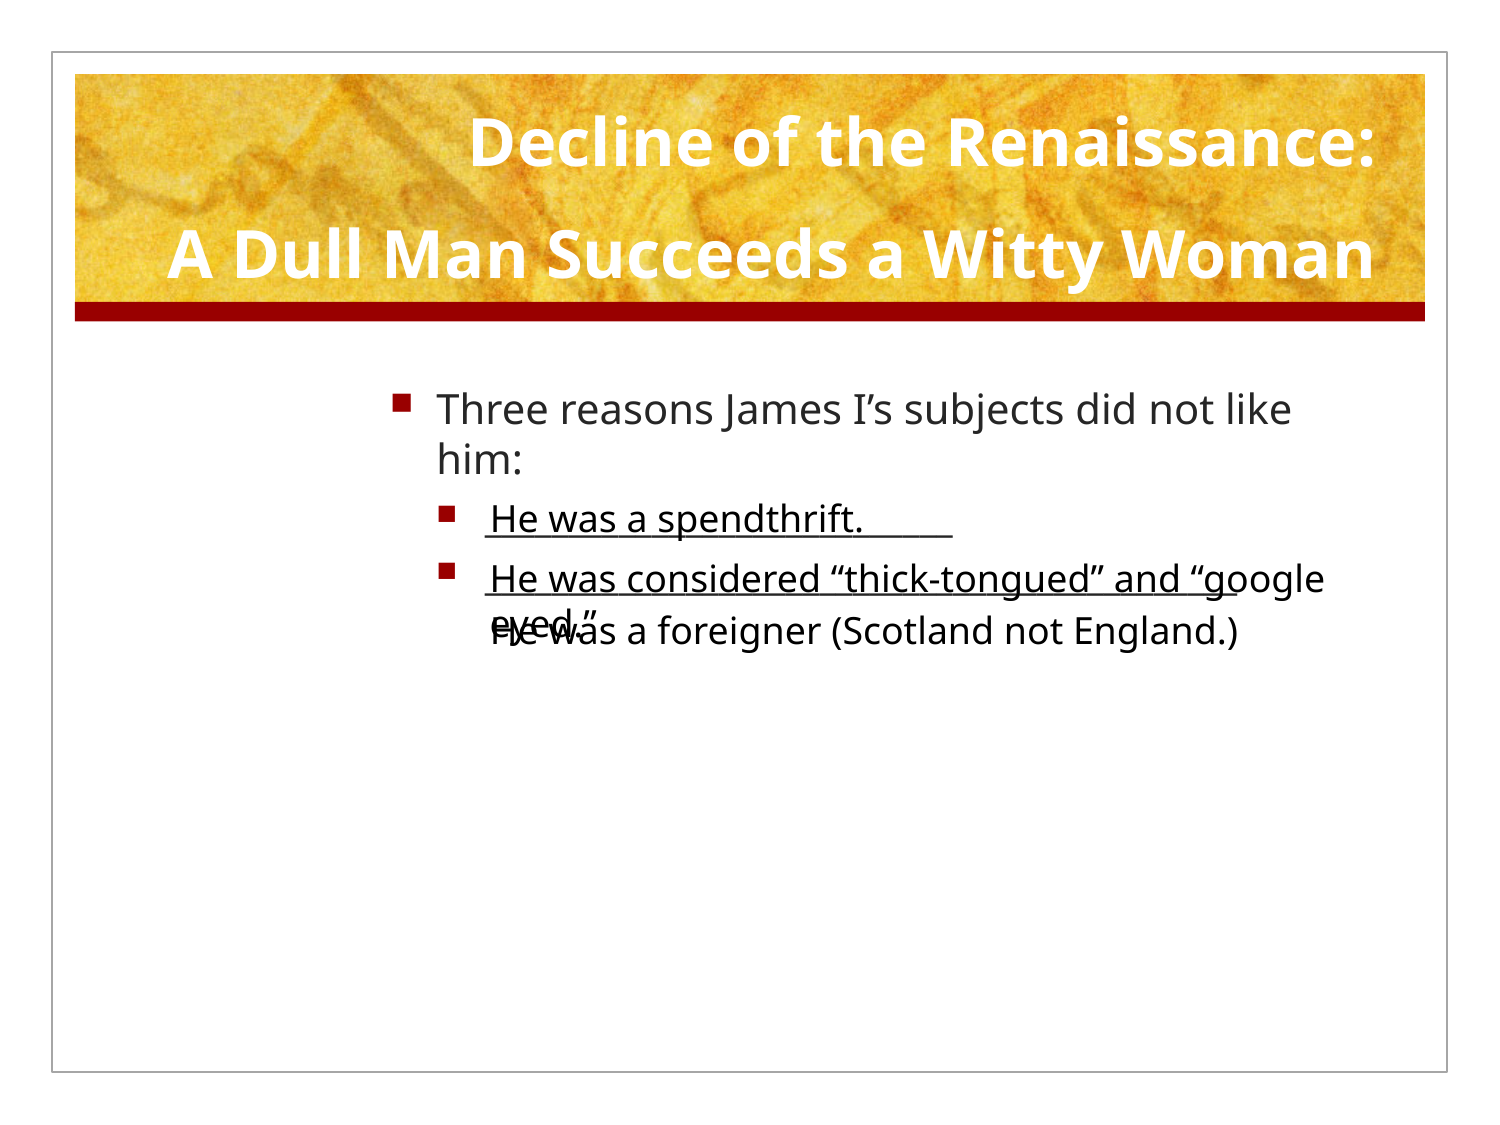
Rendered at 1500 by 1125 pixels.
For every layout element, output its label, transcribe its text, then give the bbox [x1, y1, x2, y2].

text_box He was considered “thick-tongued” and “google eyed.” [474, 548, 1392, 653]
title Decline of the Renaissance: A Dull Man Succeeds a Witty Woman [108, 74, 1392, 292]
text_box He was a spendthrift. [474, 487, 1050, 548]
text_box He was a foreigner (Scotland not England.) [474, 599, 1325, 660]
list Three reasons James I’s subjects did not like him: ____________________________ _____________________________________________ [375, 375, 1392, 1005]
picture [75, 74, 1425, 301]
